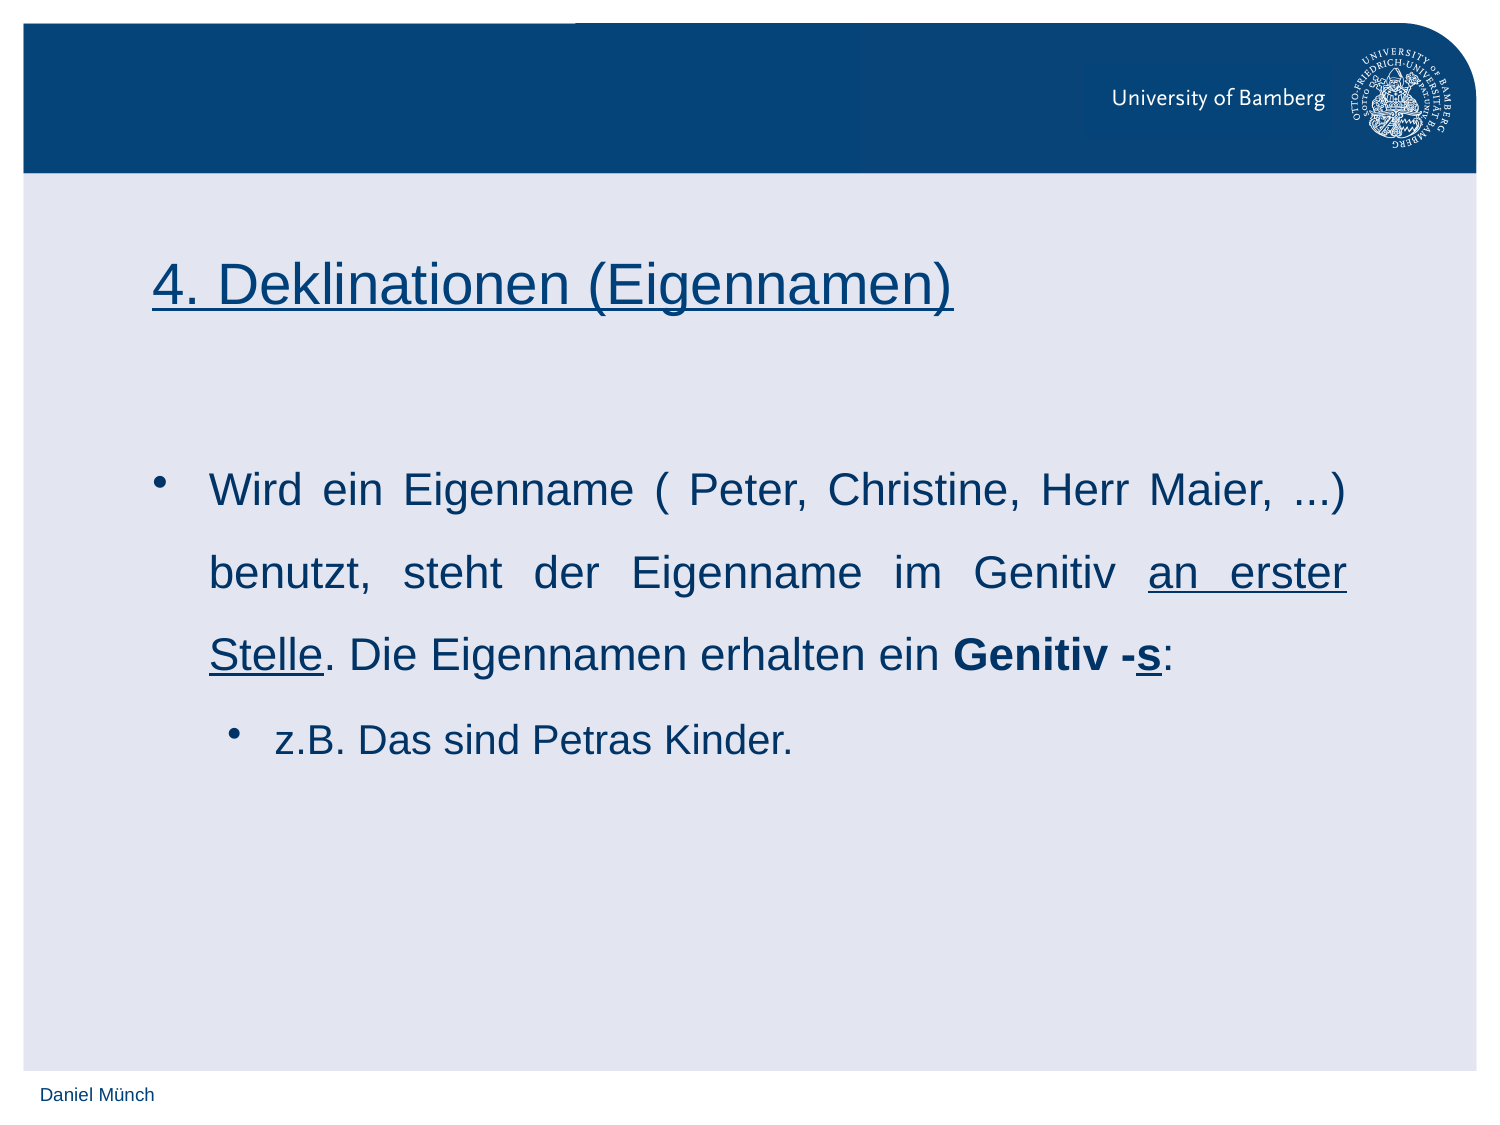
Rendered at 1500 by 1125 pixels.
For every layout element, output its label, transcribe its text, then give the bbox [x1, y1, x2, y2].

list Wird ein Eigenname ( Peter, Christine, Herr Maier, ...) benutzt, steht der Eigenname im Genitiv an erster Stelle. Die Eigennamen erhalten ein Genitiv -s: z.B. Das sind Petras Kinder. [137, 425, 1363, 1008]
title 4. Deklinationen (Eigennamen) [137, 187, 1363, 375]
picture [0, 0, 1500, 1125]
